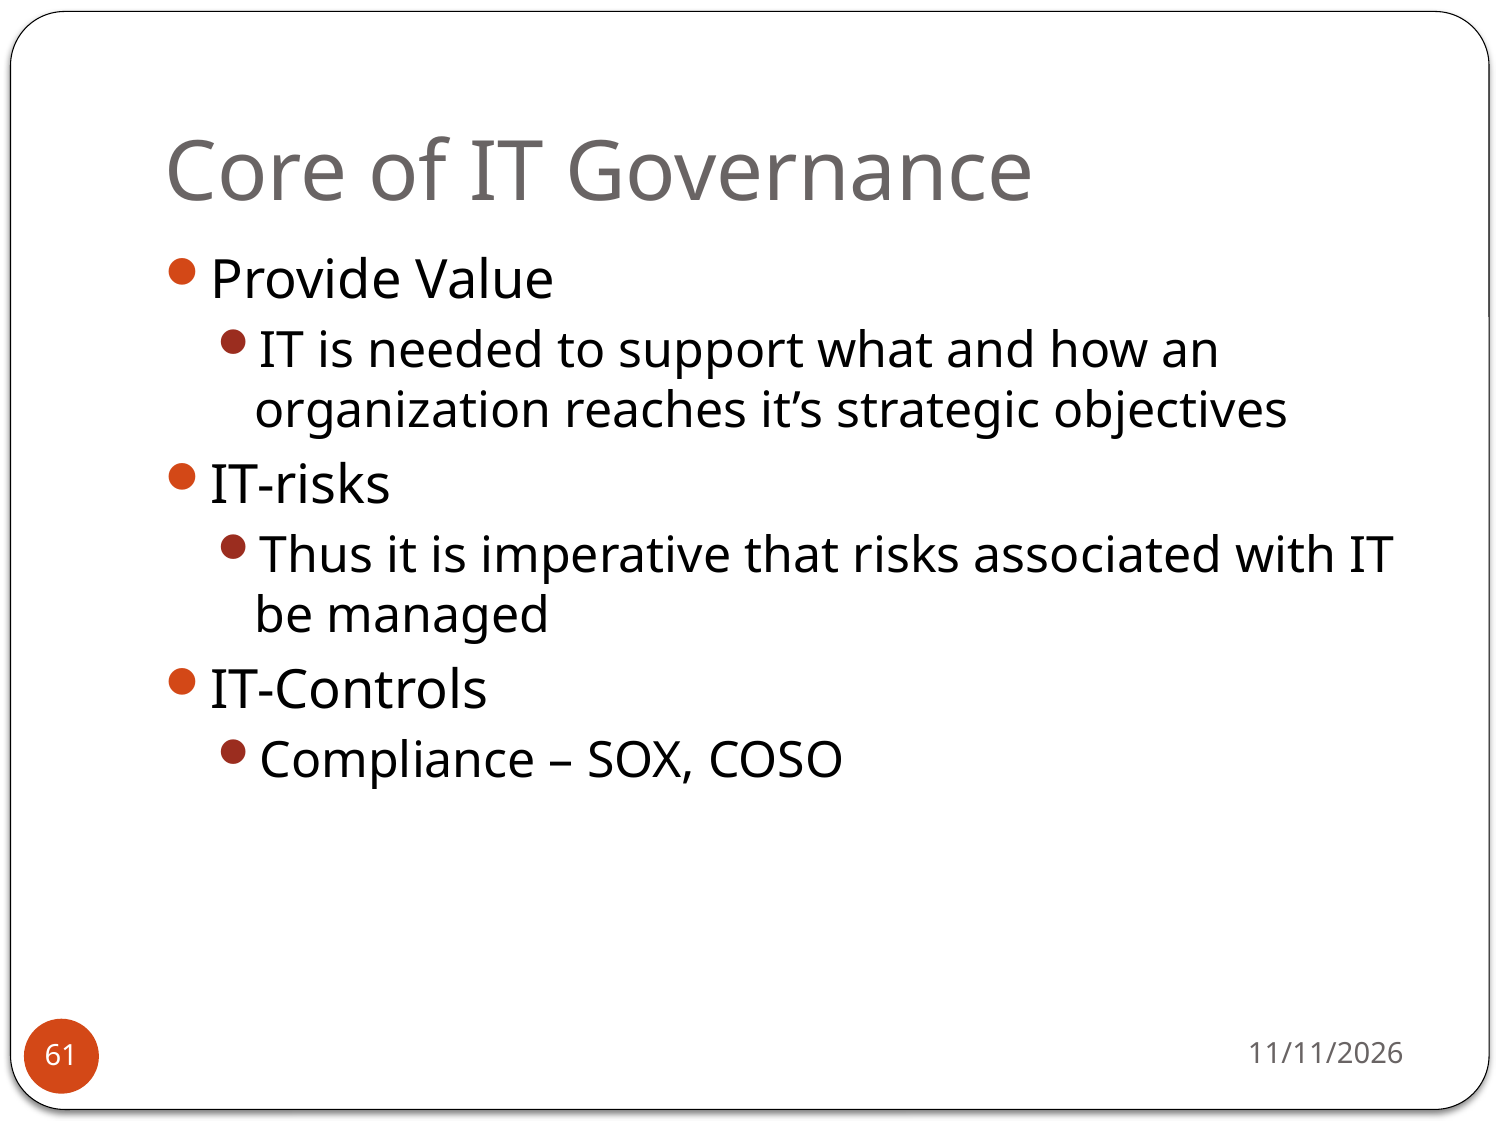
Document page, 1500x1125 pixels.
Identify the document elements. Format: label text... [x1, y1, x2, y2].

list Provide Value IT is needed to support what and how an organization reaches it’s strategic objectives IT-risks Thus it is imperative that risks associated with IT be managed IT-Controls Compliance – SOX, COSO [150, 237, 1425, 988]
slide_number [1012, 1015, 1419, 1094]
title Core of IT Governance [150, 45, 1425, 233]
slide_number 61 [23, 1018, 99, 1094]
